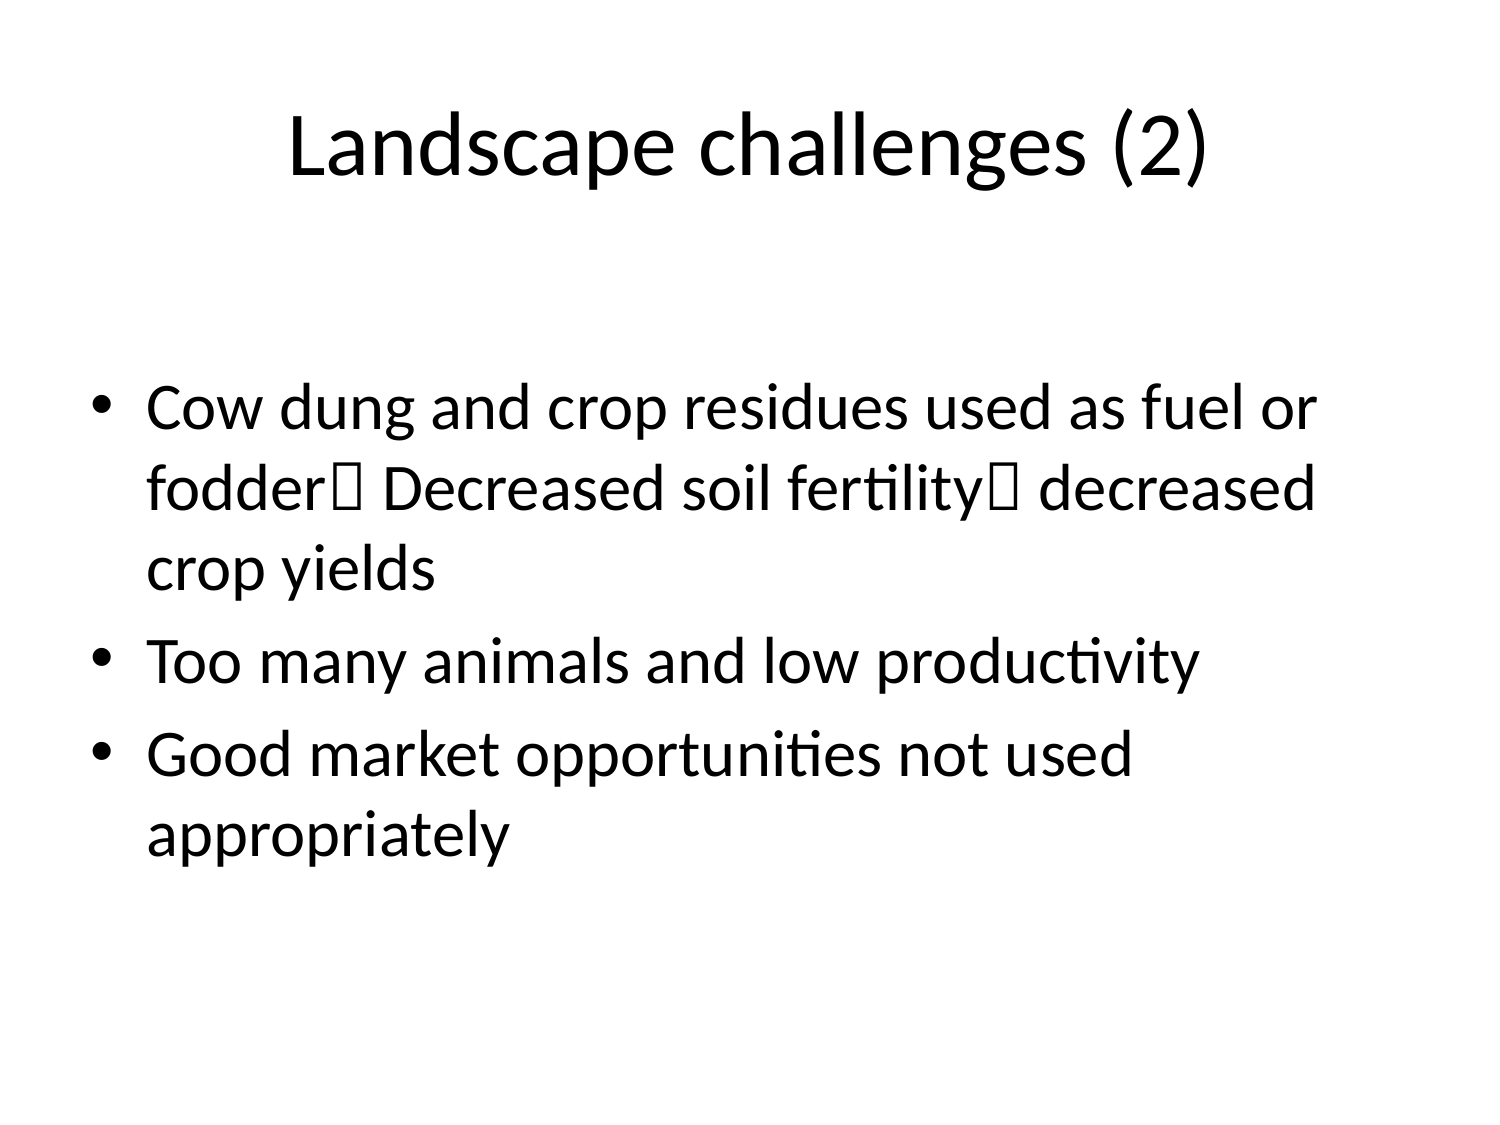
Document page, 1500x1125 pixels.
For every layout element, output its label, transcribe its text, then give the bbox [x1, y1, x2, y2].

title Landscape challenges (2) [75, 45, 1425, 233]
list Cow dung and crop residues used as fuel or fodder Decreased soil fertility decreased crop yields Too many animals and low productivity Good market opportunities not used appropriately [75, 262, 1425, 1005]
